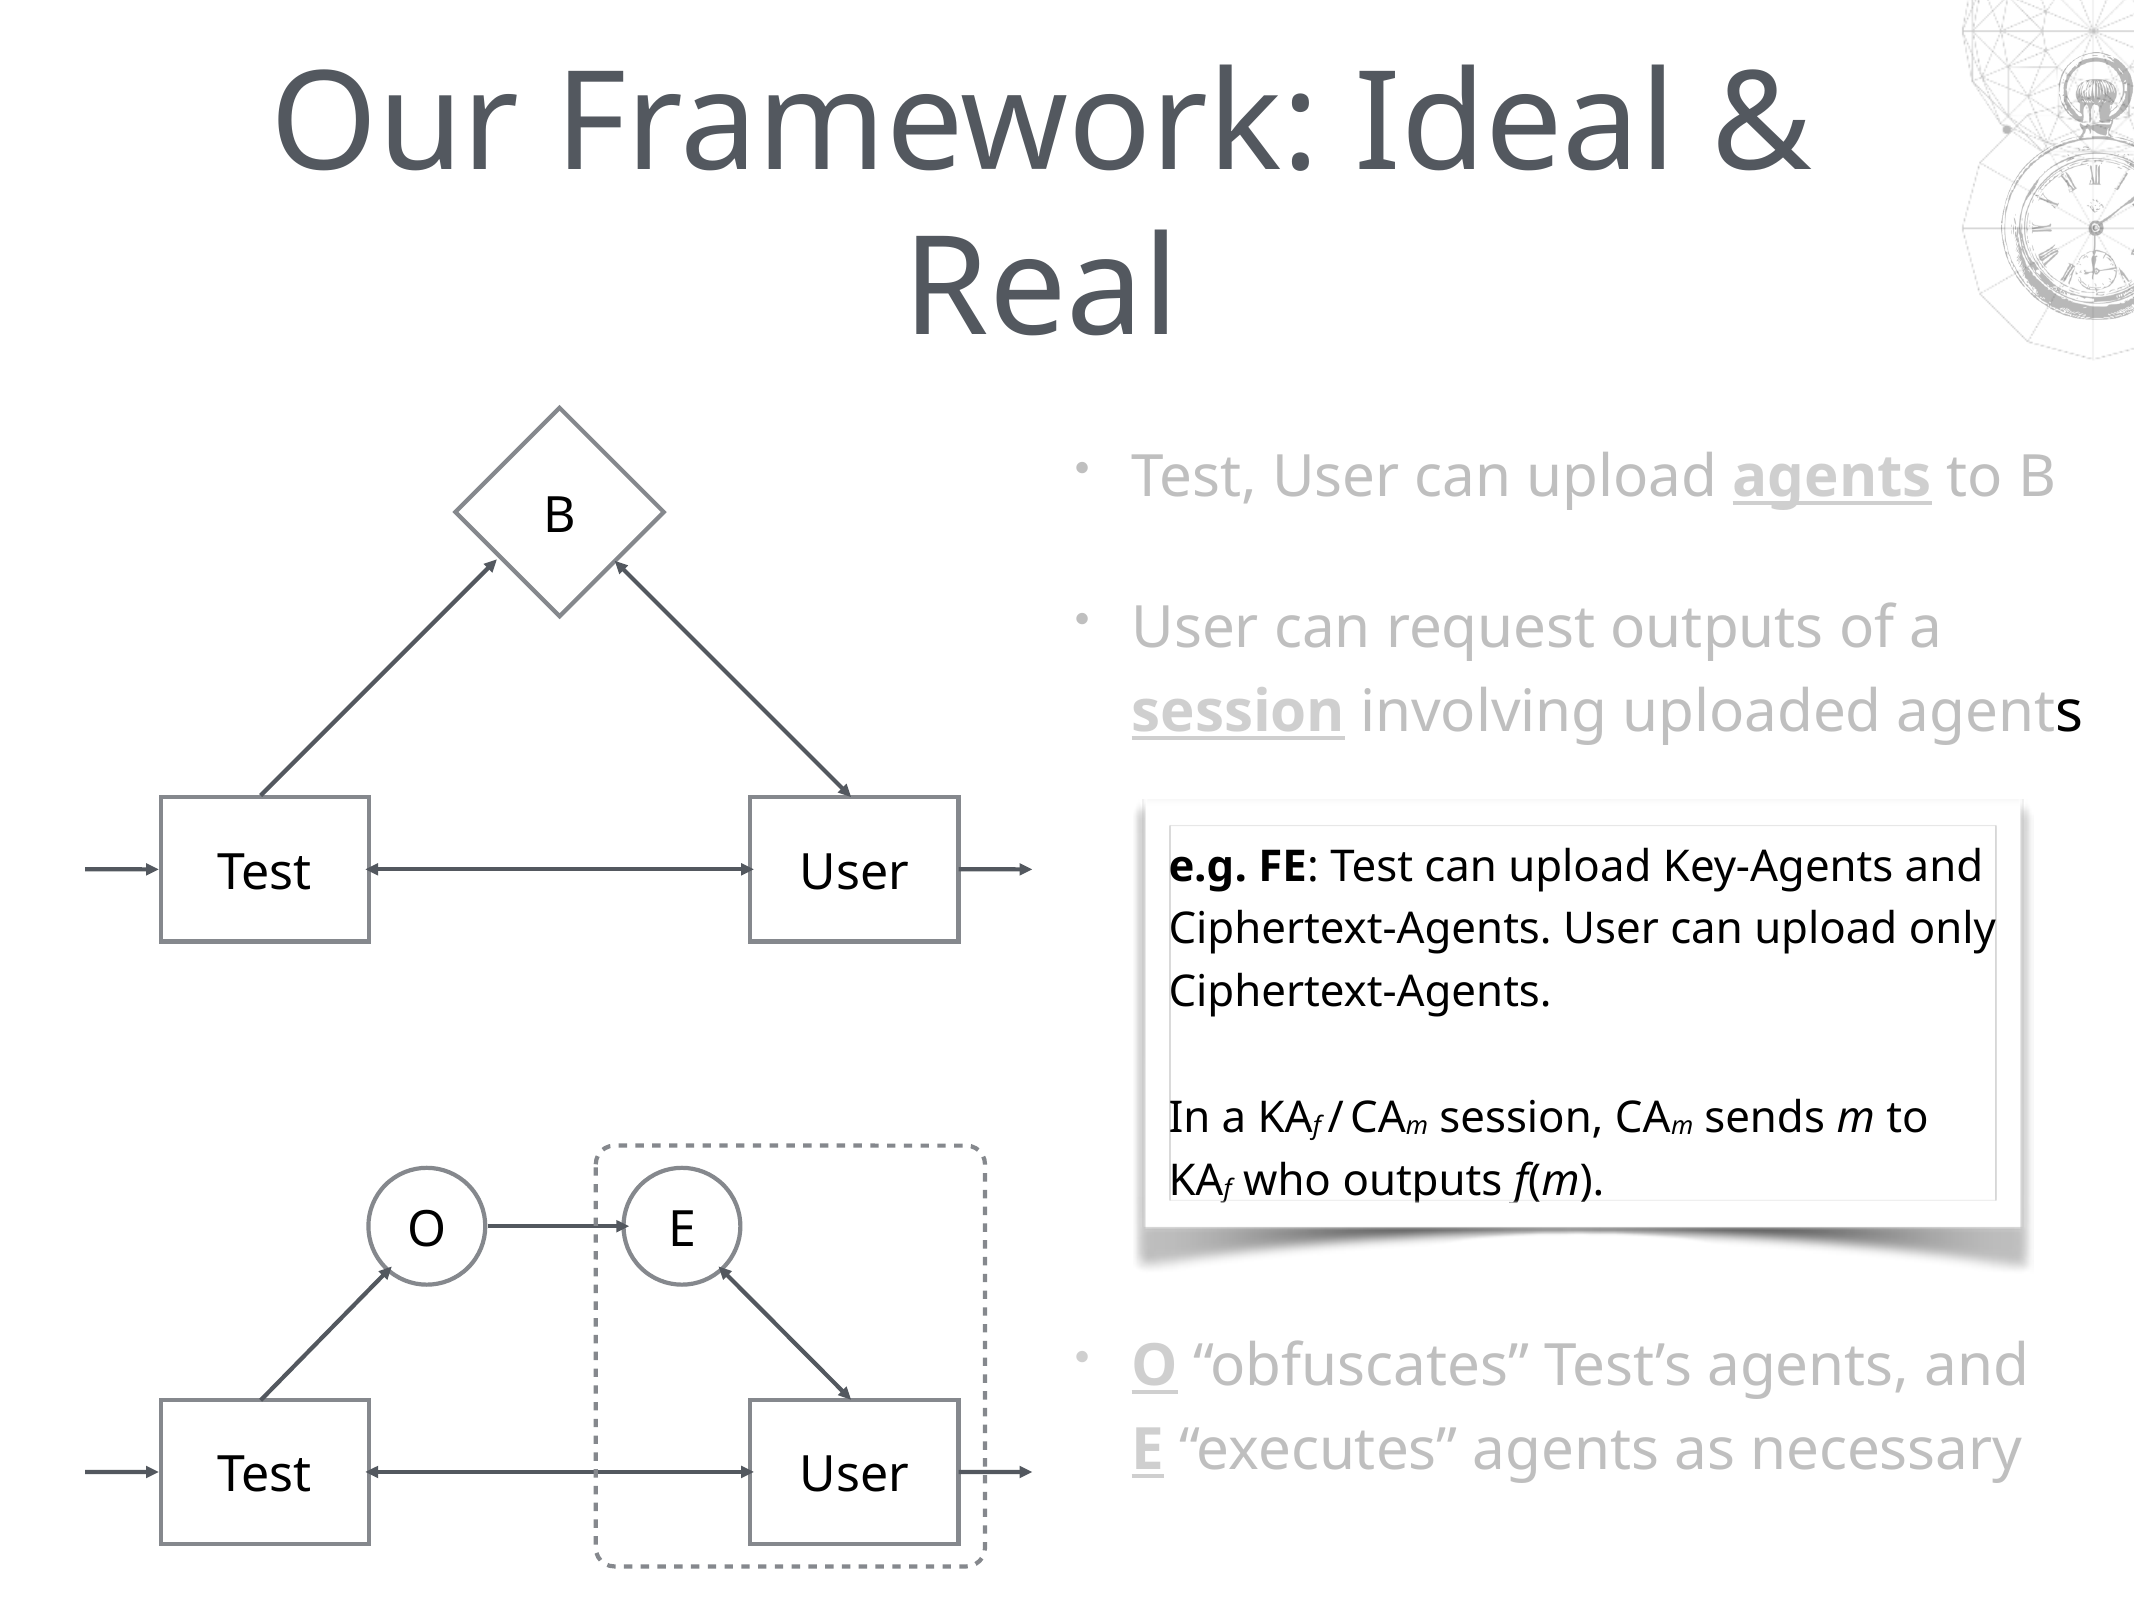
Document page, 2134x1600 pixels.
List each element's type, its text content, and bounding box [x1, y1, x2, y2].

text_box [84, 1145, 1033, 1567]
list Test, User can upload agents to B User can request outputs of a session involving uploaded agents O “obfuscates” Test’s agents, and E “executes” agents as necessary [1066, 365, 2104, 1540]
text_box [1132, 799, 2034, 1278]
text_box [1066, 427, 2058, 1569]
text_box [84, 407, 1033, 942]
title Our Framework: Ideal & Real [130, 19, 1953, 375]
